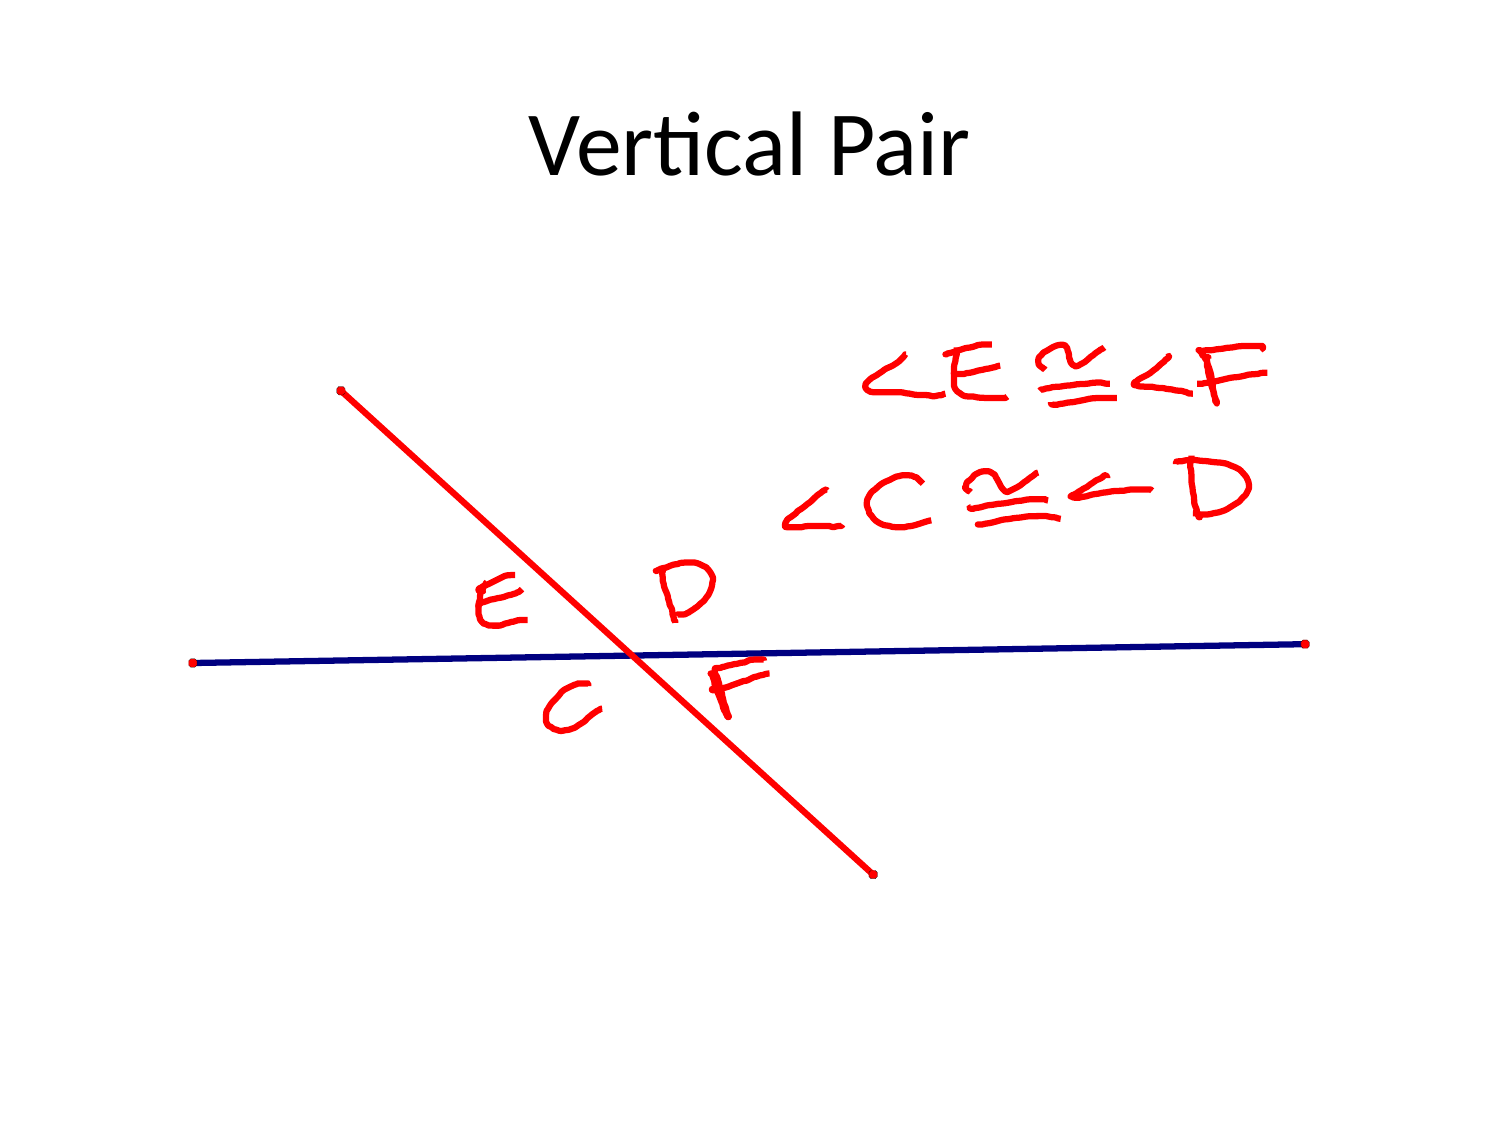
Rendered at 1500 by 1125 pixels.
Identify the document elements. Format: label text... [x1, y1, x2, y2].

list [165, 363, 1335, 905]
text_box [1037, 343, 1105, 361]
text_box [954, 352, 971, 361]
title Vertical Pair [75, 45, 1425, 233]
text_box [944, 343, 992, 356]
text_box [1197, 345, 1264, 361]
text_box [1163, 355, 1171, 361]
text_box [898, 353, 913, 361]
